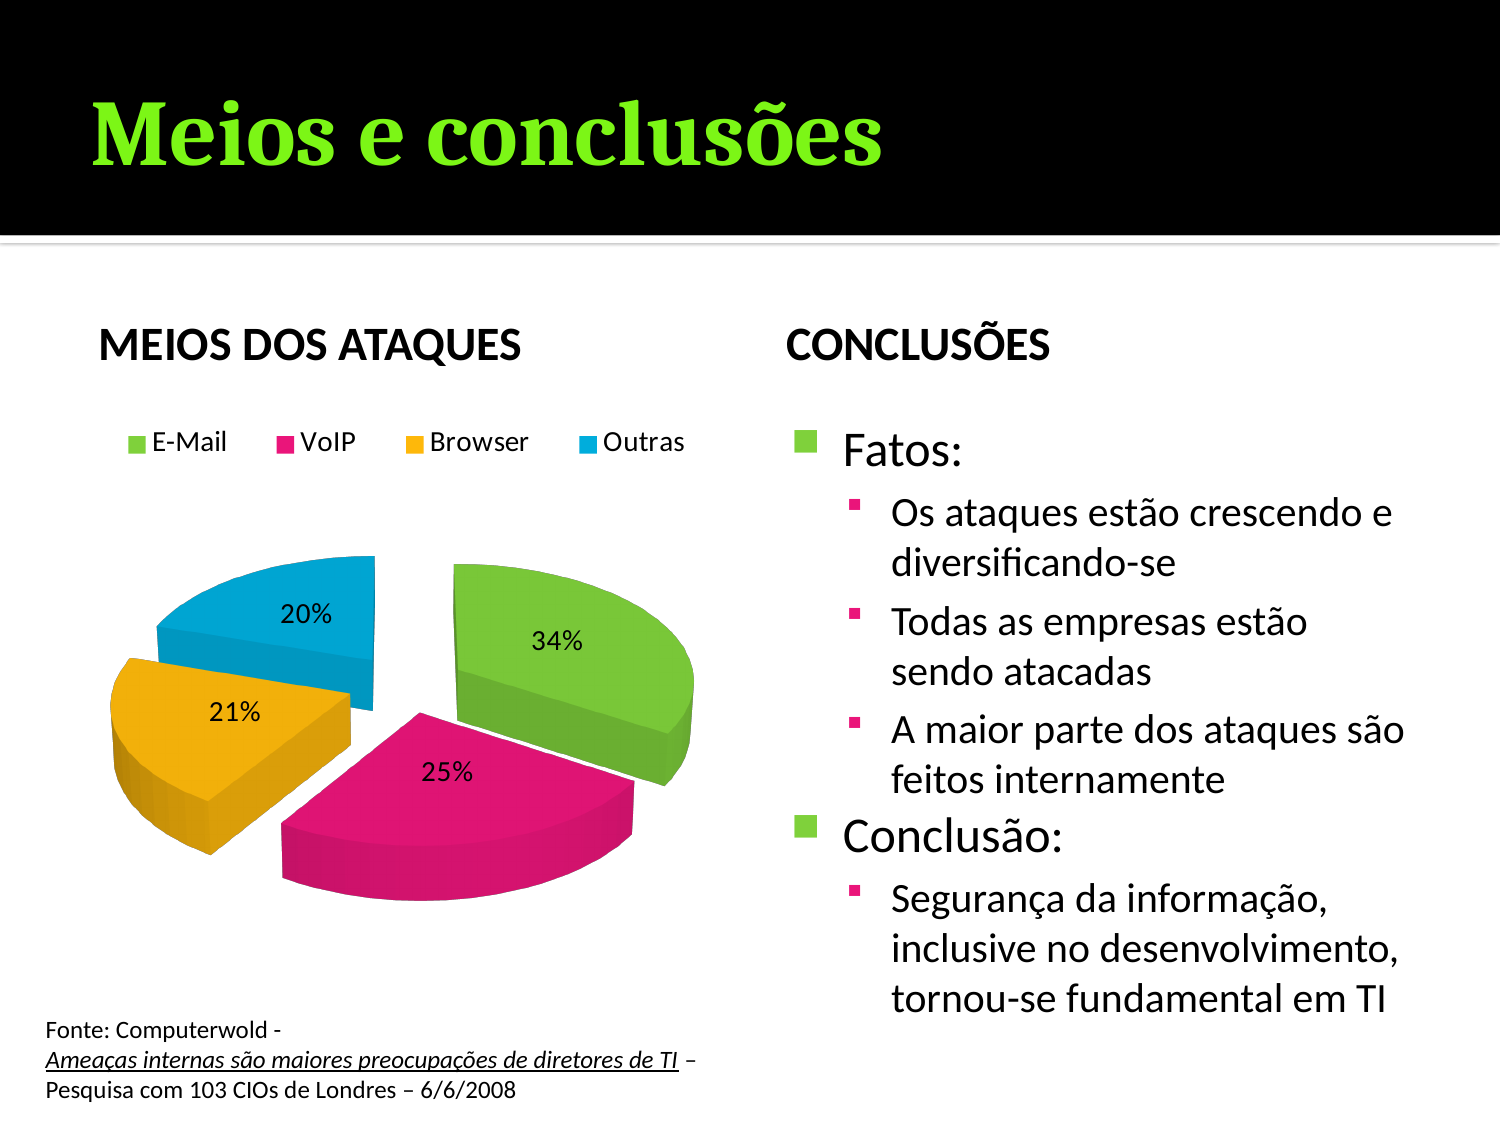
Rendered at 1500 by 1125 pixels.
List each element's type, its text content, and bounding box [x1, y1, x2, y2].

list conclusões [761, 278, 1425, 396]
chart [74, 401, 738, 1050]
list Fatos: Os ataques estão crescendo e diversificando-se Todas as empresas estão sendo atacadas A maior parte dos ataques são feitos internamente Conclusão: Segurança da informação, inclusive no desenvolvimento, tornou-se fundamental em TI [761, 401, 1425, 1050]
title Meios e conclusões [75, 24, 1425, 231]
list Meios dos ataques [75, 278, 738, 396]
text_box Fonte: Computerwold - Ameaças internas são maiores preocupações de diretores de TI – Pesquisa com 103 CIOs de Londres – 6/6/2008 [30, 1006, 774, 1112]
